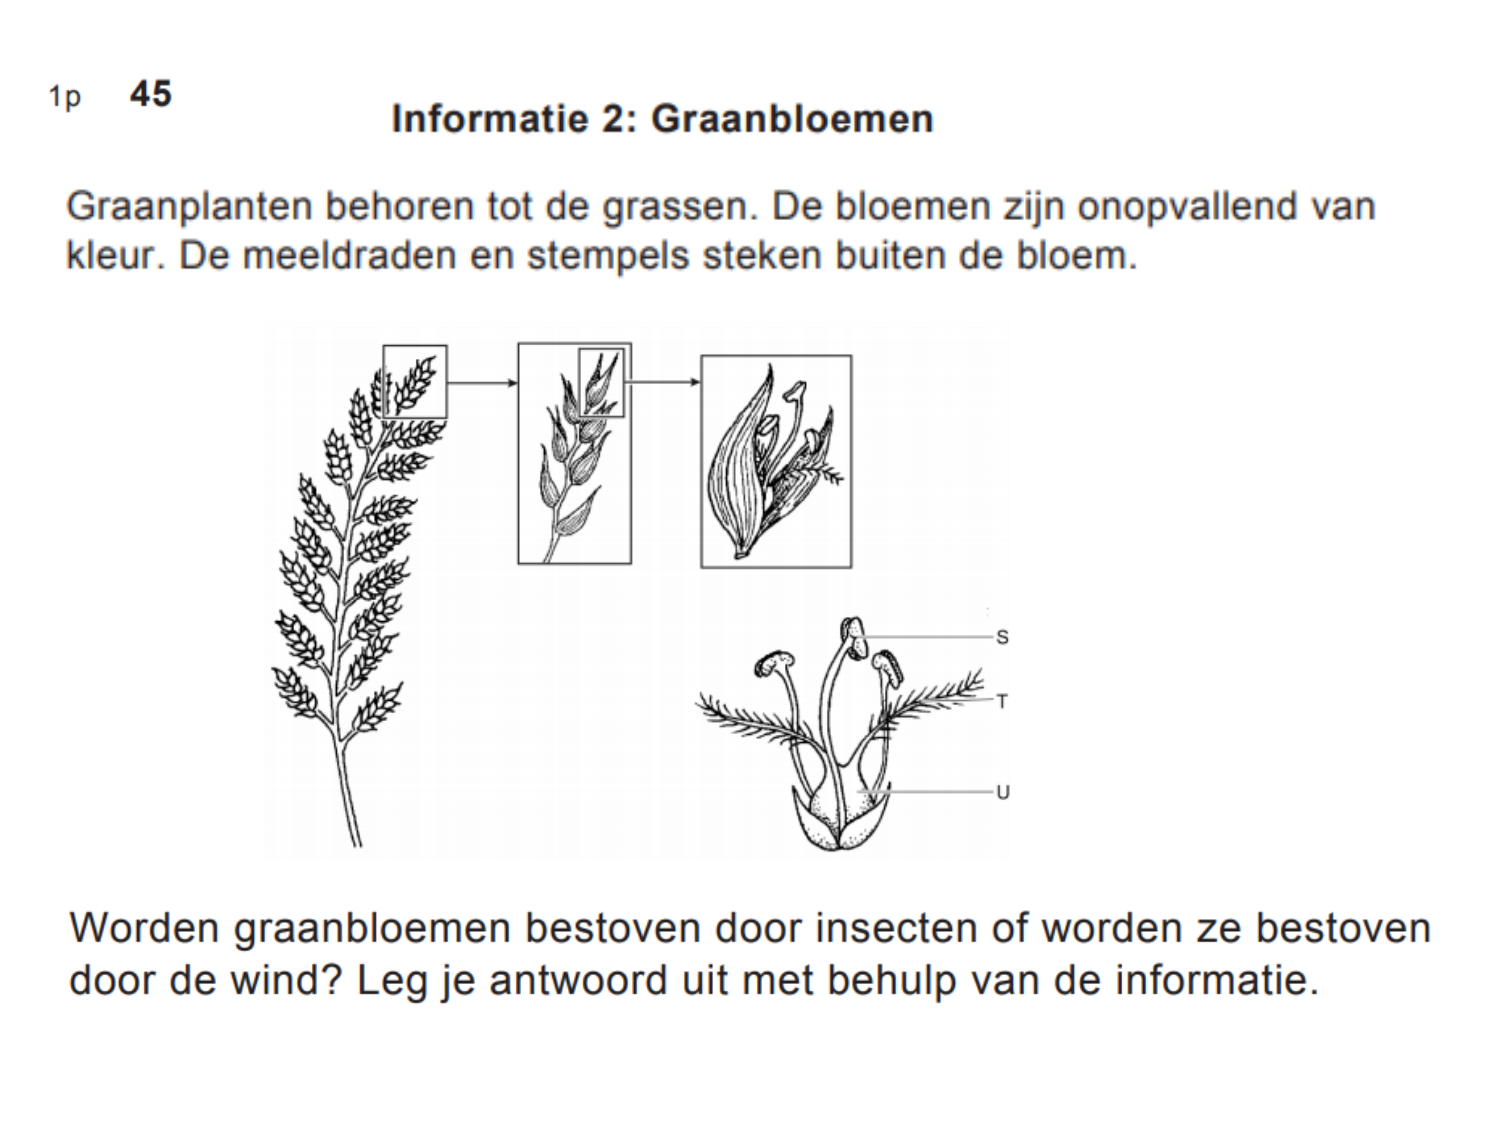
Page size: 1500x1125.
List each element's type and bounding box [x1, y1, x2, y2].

picture [41, 54, 189, 130]
picture [65, 161, 1395, 884]
picture [61, 893, 1457, 1034]
picture [383, 69, 959, 150]
